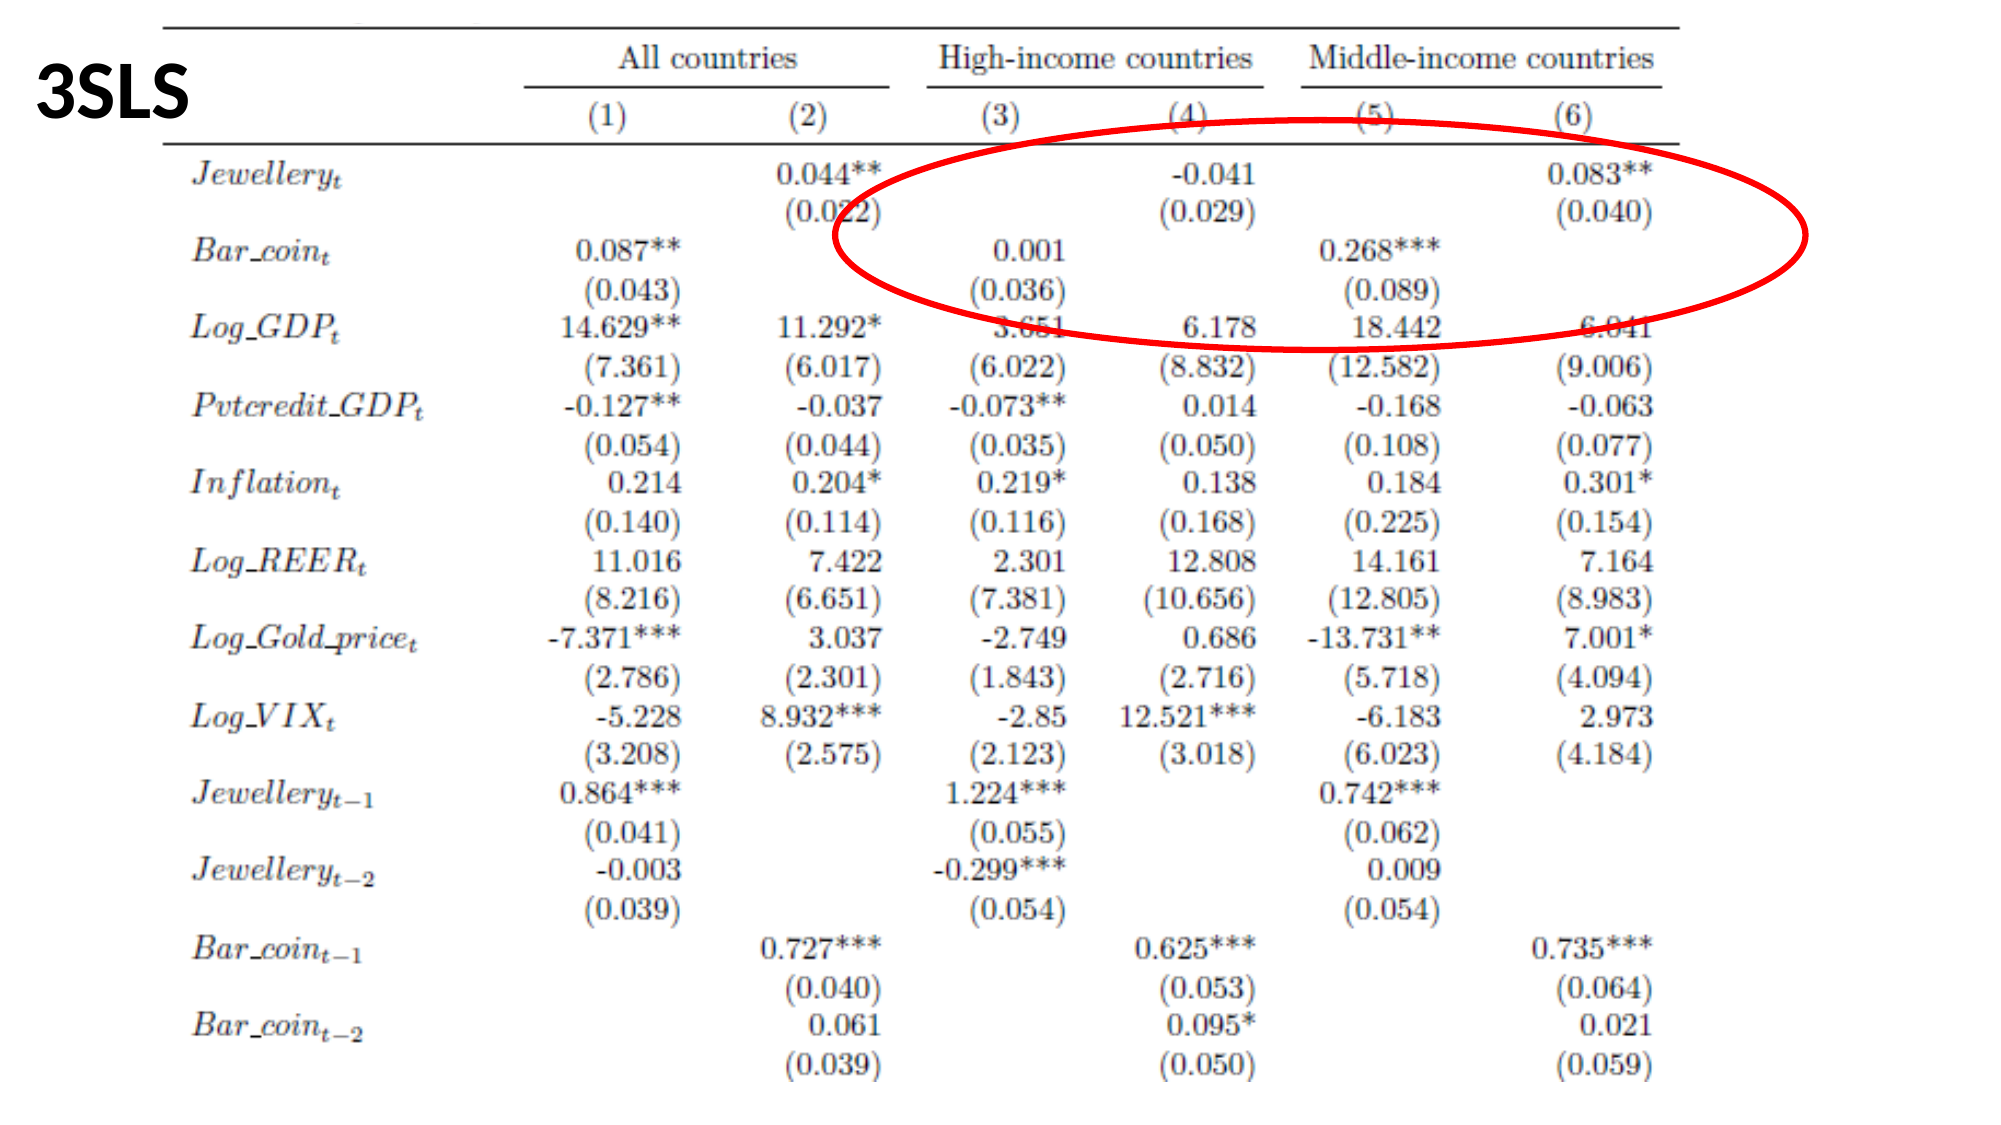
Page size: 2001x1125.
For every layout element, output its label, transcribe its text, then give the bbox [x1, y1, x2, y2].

text_box [1700, 162, 1807, 308]
picture [159, 23, 1700, 1082]
text_box 3SLS [19, 28, 159, 143]
